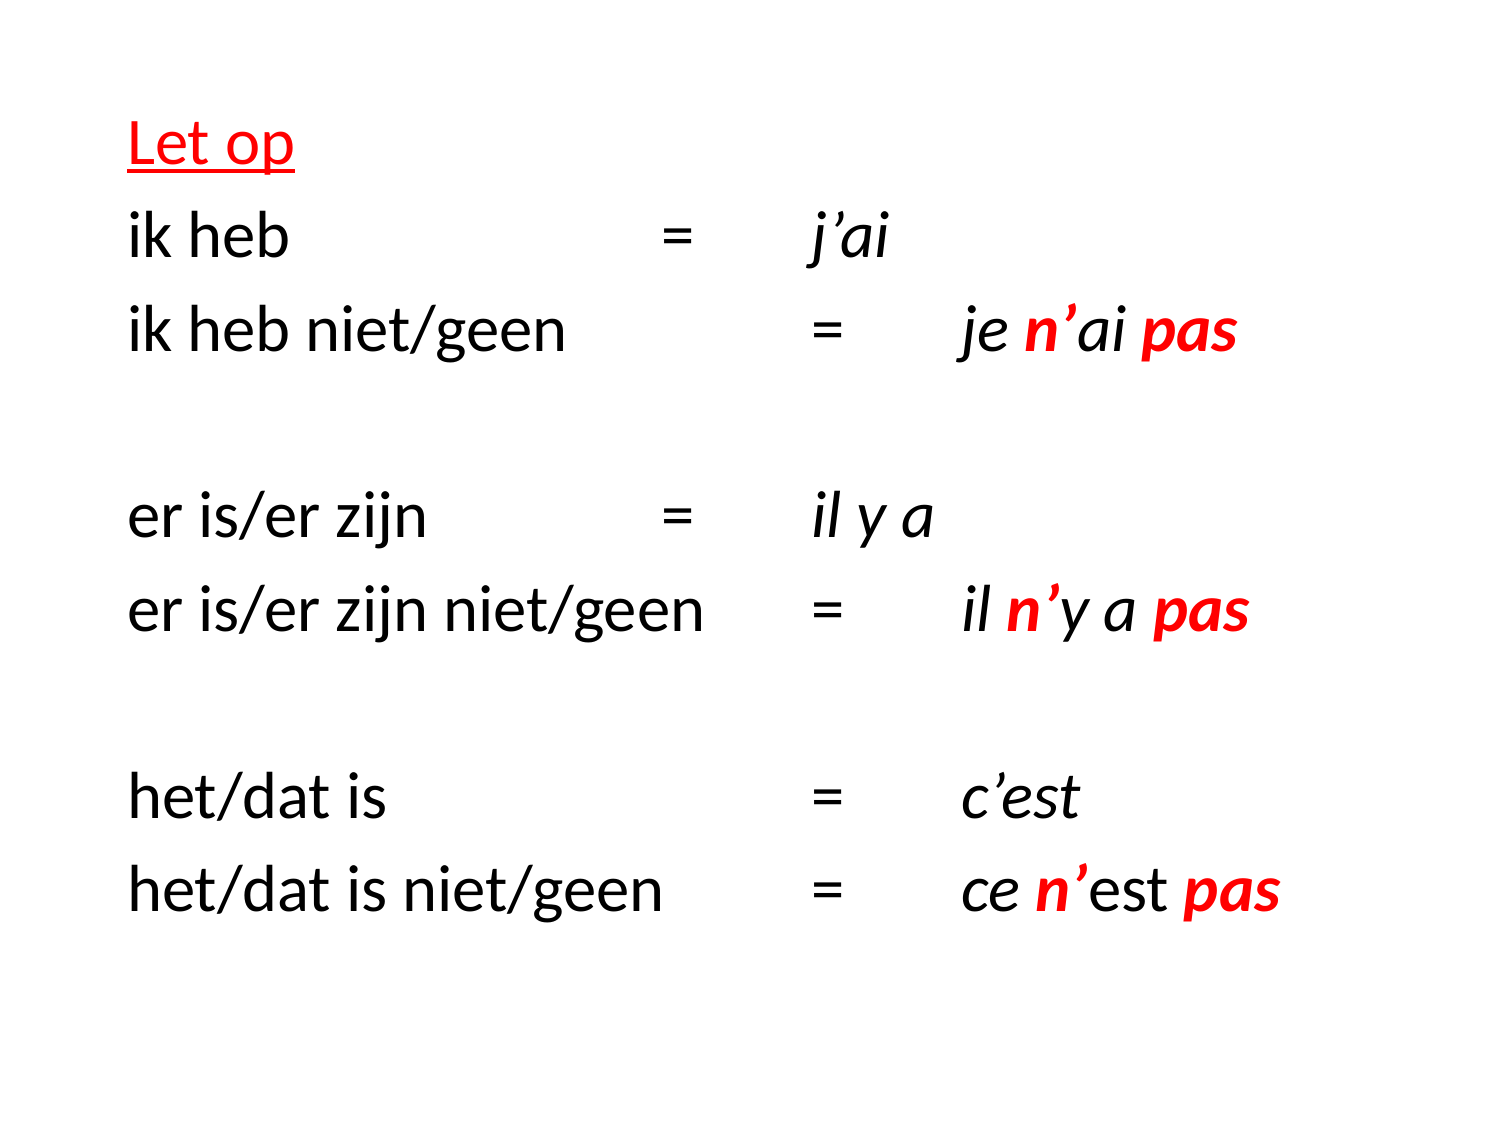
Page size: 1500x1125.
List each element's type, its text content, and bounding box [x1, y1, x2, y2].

text_box Let op ik heb = j’ai ik heb niet/geen = je n’ai pas er is/er zijn = il y a er is/er zijn niet/geen = il n’y a pas het/dat is = c’est het/dat is niet/geen = ce n’est pas [112, 89, 1388, 988]
